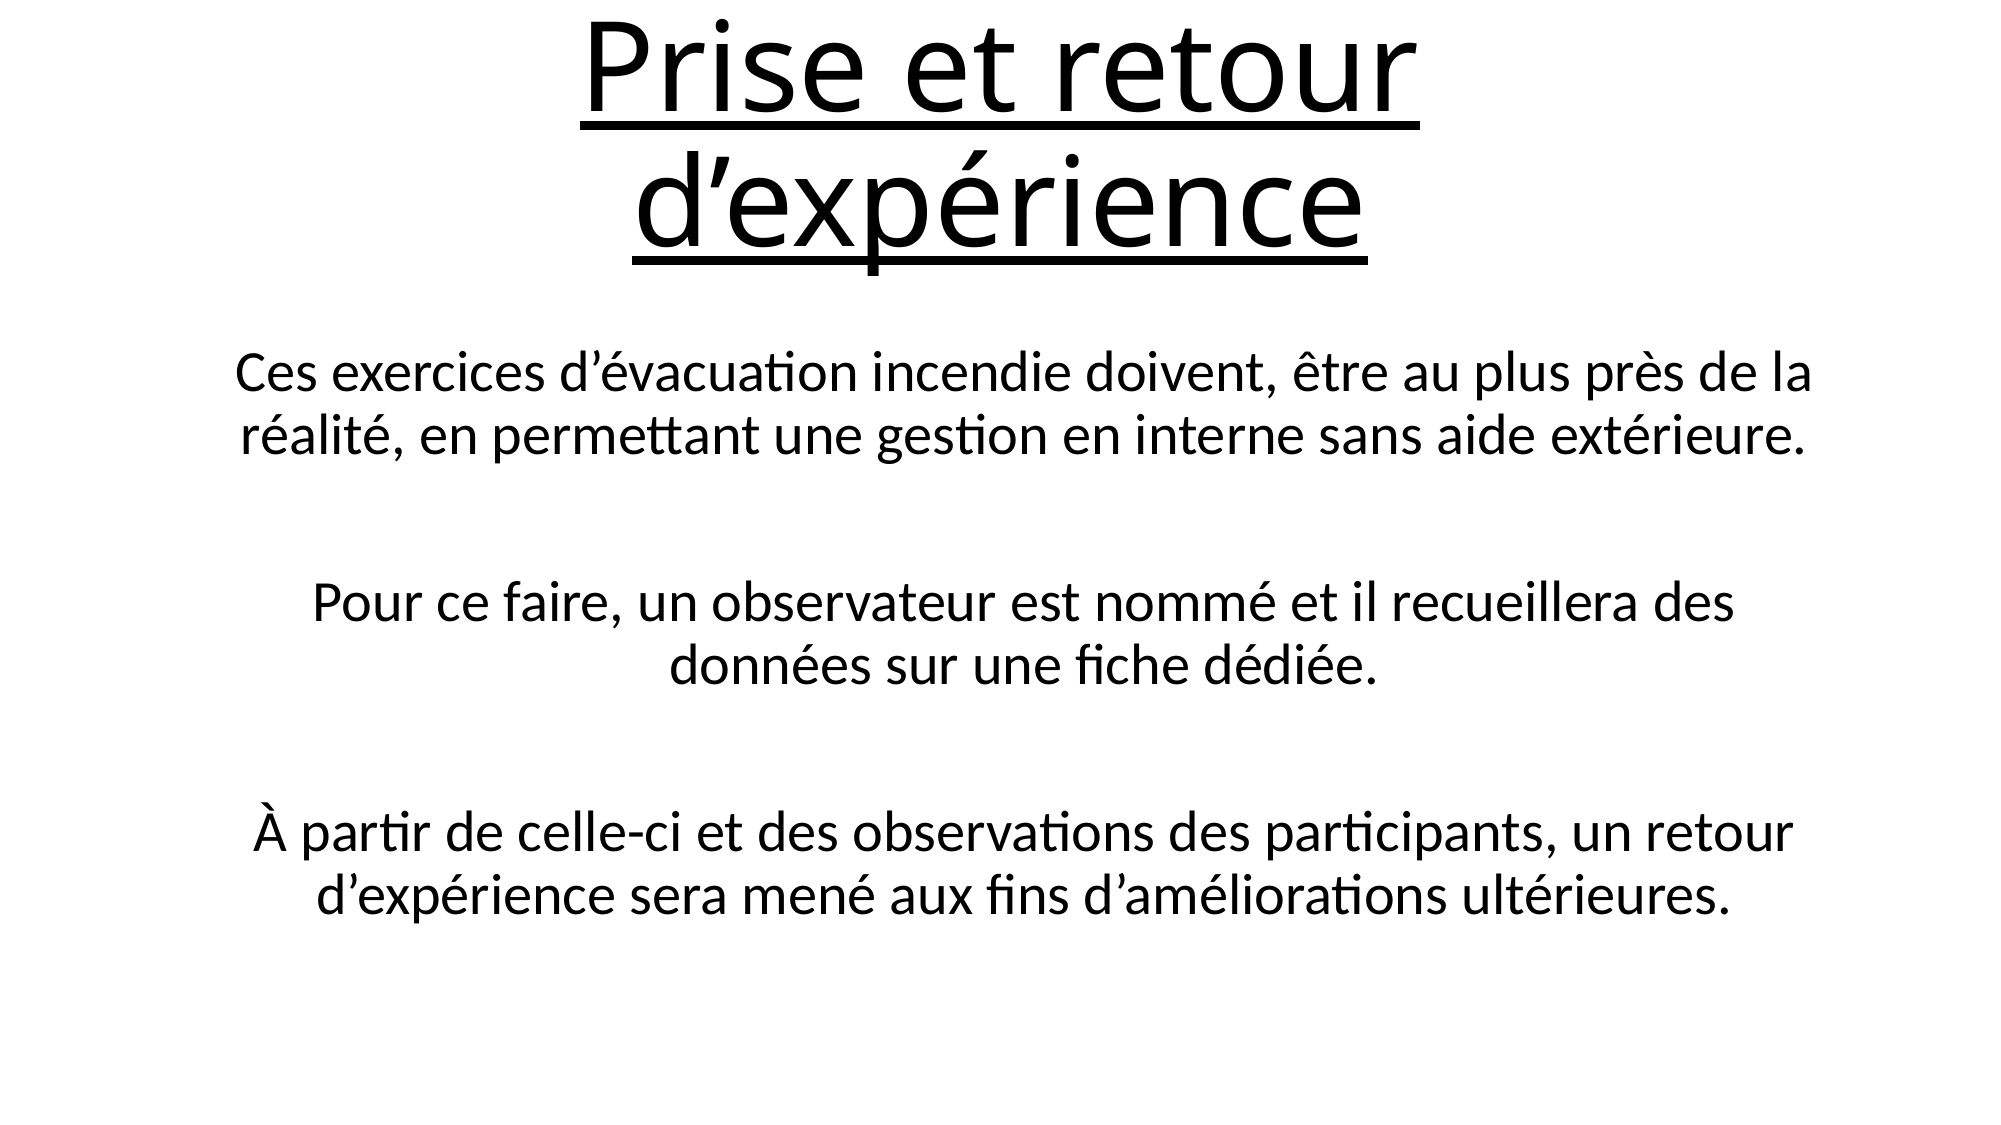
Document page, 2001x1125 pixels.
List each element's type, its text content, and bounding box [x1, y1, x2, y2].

title Prise et retour d’expérience [249, 118, 1750, 281]
subtitle Ces exercices d’évacuation incendie doivent, être au plus près de la réalité, en permettant une gestion en interne sans aide extérieure. Pour ce faire, un observateur est nommé et il recueillera des données sur une fiche dédiée. À partir de celle-ci et des observations des participants, un retour d’expérience sera mené aux fins d’améliorations ultérieures. [196, 333, 1853, 988]
